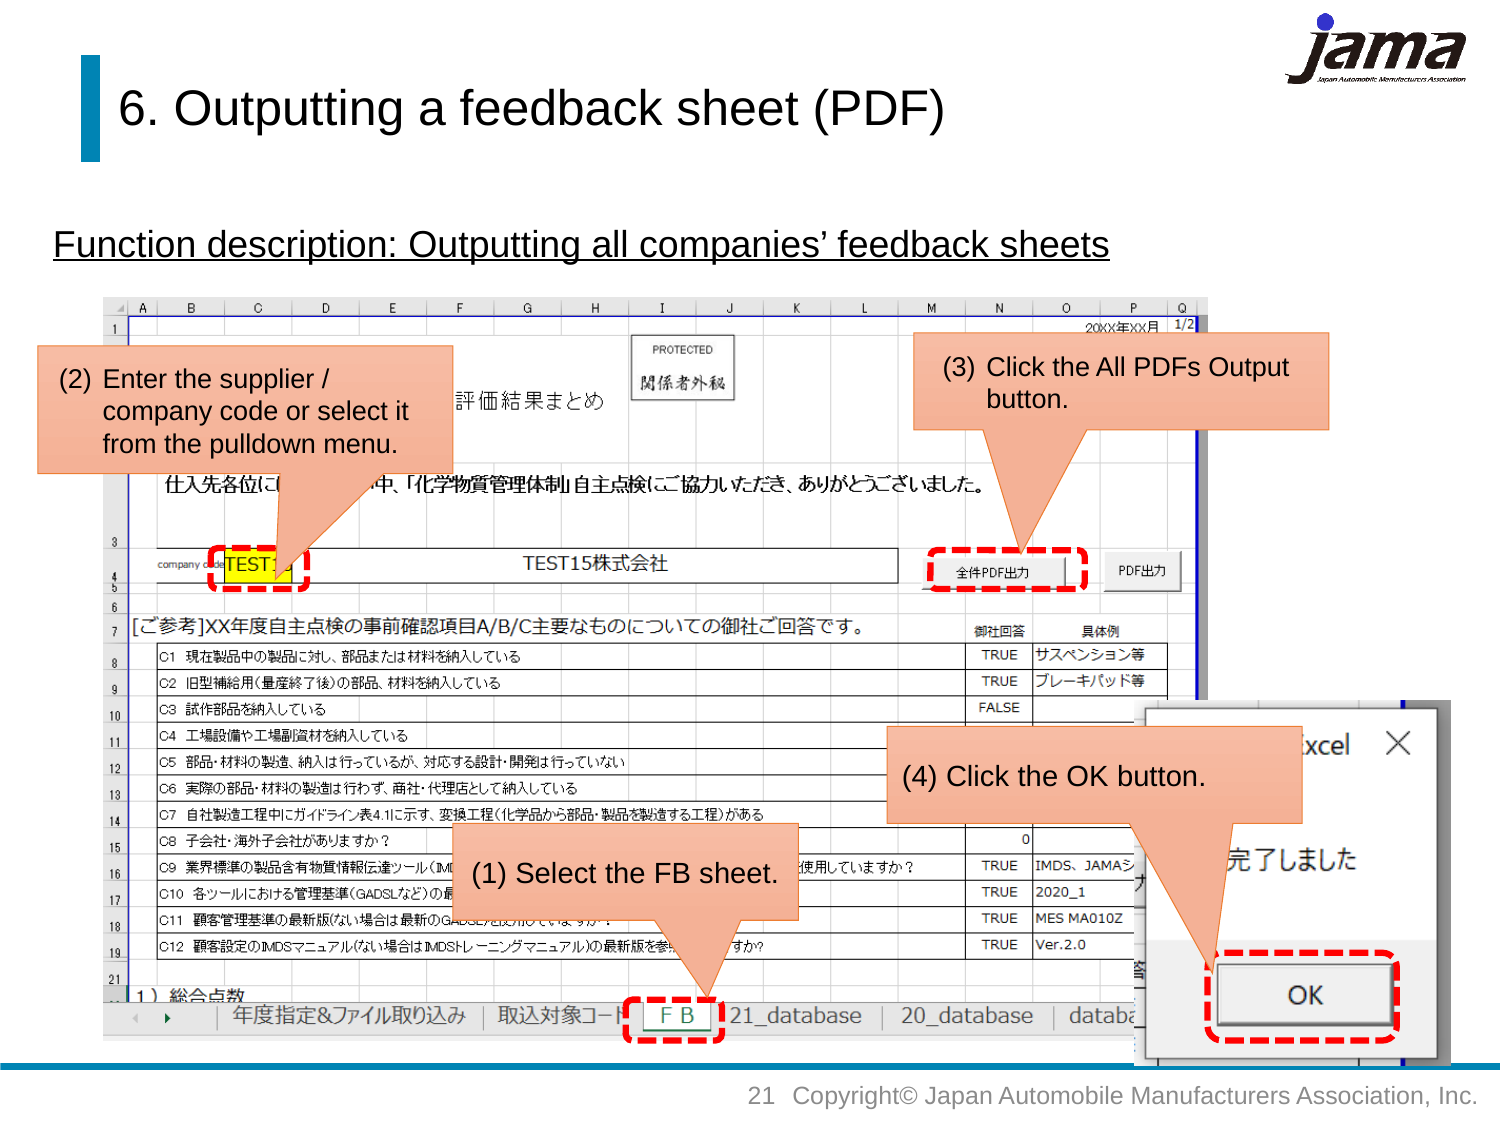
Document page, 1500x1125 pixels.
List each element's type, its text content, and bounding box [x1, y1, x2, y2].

title 6. Outputting a feedback sheet (PDF) [103, 59, 1397, 159]
text_box (3) Click the All PDFs Output button. [1208, 332, 1330, 431]
slide_number 21 [592, 1065, 931, 1125]
text_box (2) Enter the supplier / company code or select it from the pulldown menu. [37, 345, 103, 475]
list Function description: Outputting all companies’ feedback sheets [37, 217, 1332, 288]
picture [1285, 13, 1466, 84]
picture [103, 297, 1451, 1065]
footer Copyright© Japan Automobile Manufacturers Association, Inc. [931, 1065, 1500, 1125]
